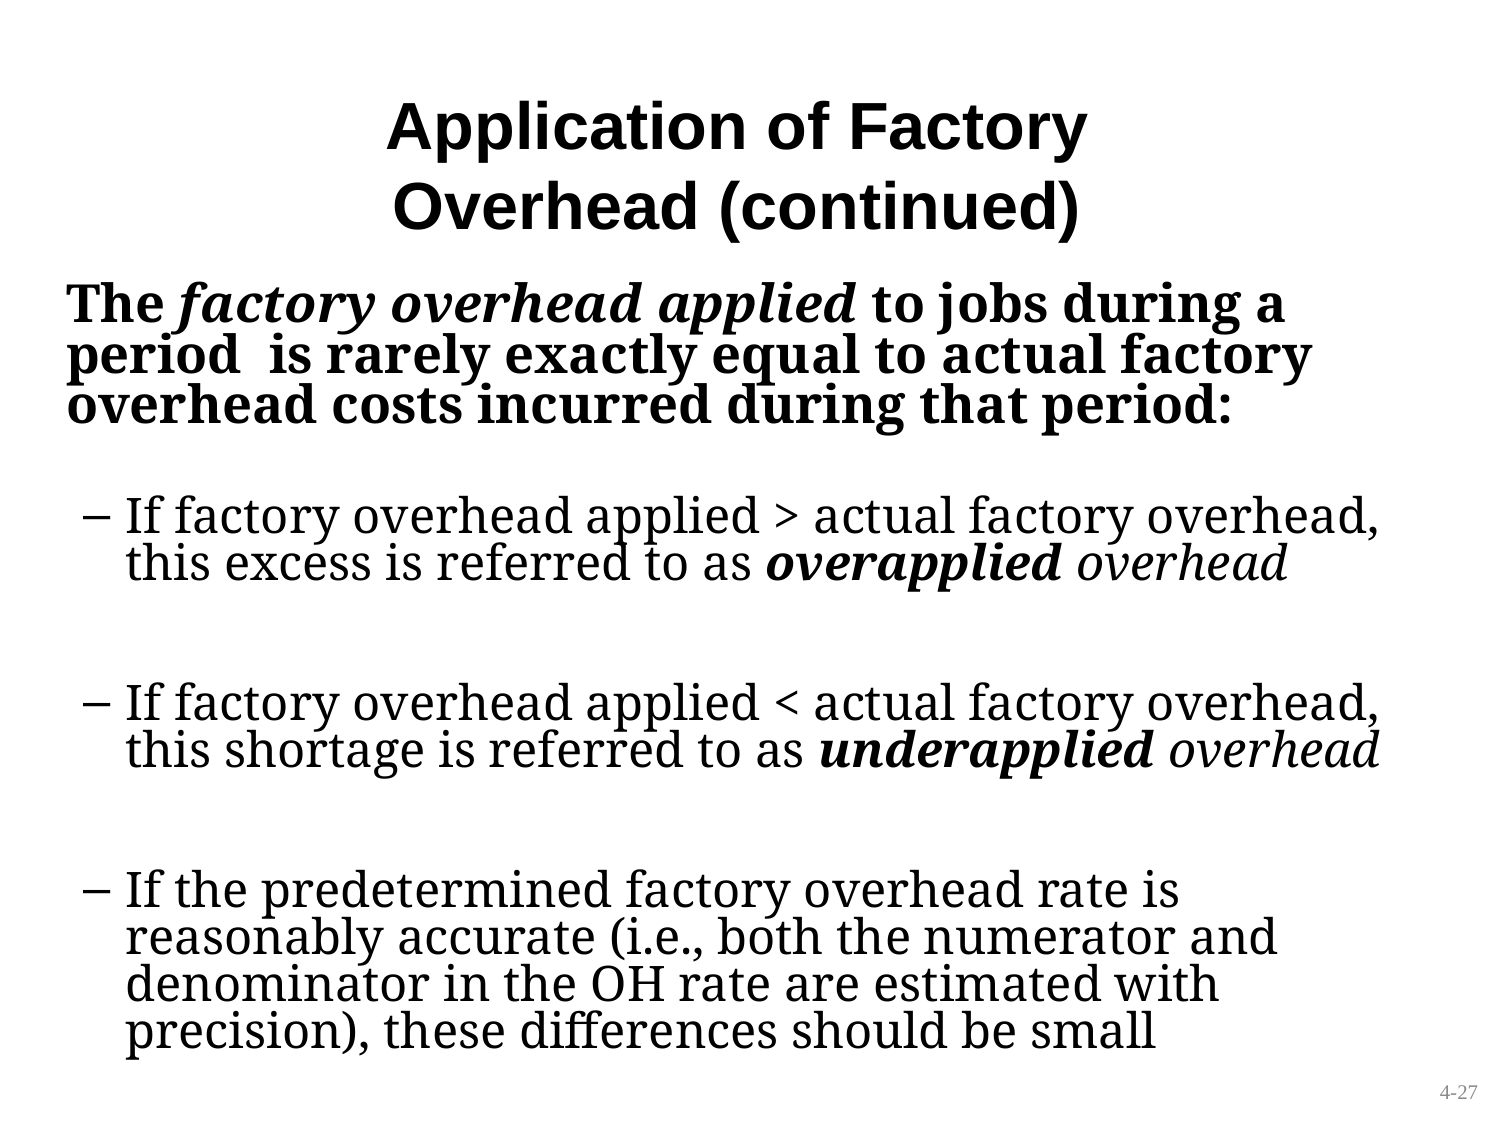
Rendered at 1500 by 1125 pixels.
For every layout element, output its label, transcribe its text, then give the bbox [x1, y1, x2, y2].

list The factory overhead applied to jobs during a period is rarely exactly equal to actual factory overhead costs incurred during that period: If factory overhead applied > actual factory overhead, this excess is referred to as overapplied overhead If factory overhead applied < actual factory overhead, this shortage is referred to as underapplied overhead If the predetermined factory overhead rate is reasonably accurate (i.e., both the numerator and denominator in the OH rate are estimated with precision), these differences should be small [0, 274, 1463, 1076]
slide_number 4-27 [1417, 1068, 1494, 1114]
text_box Application of Factory Overhead (continued) [262, 87, 1213, 238]
